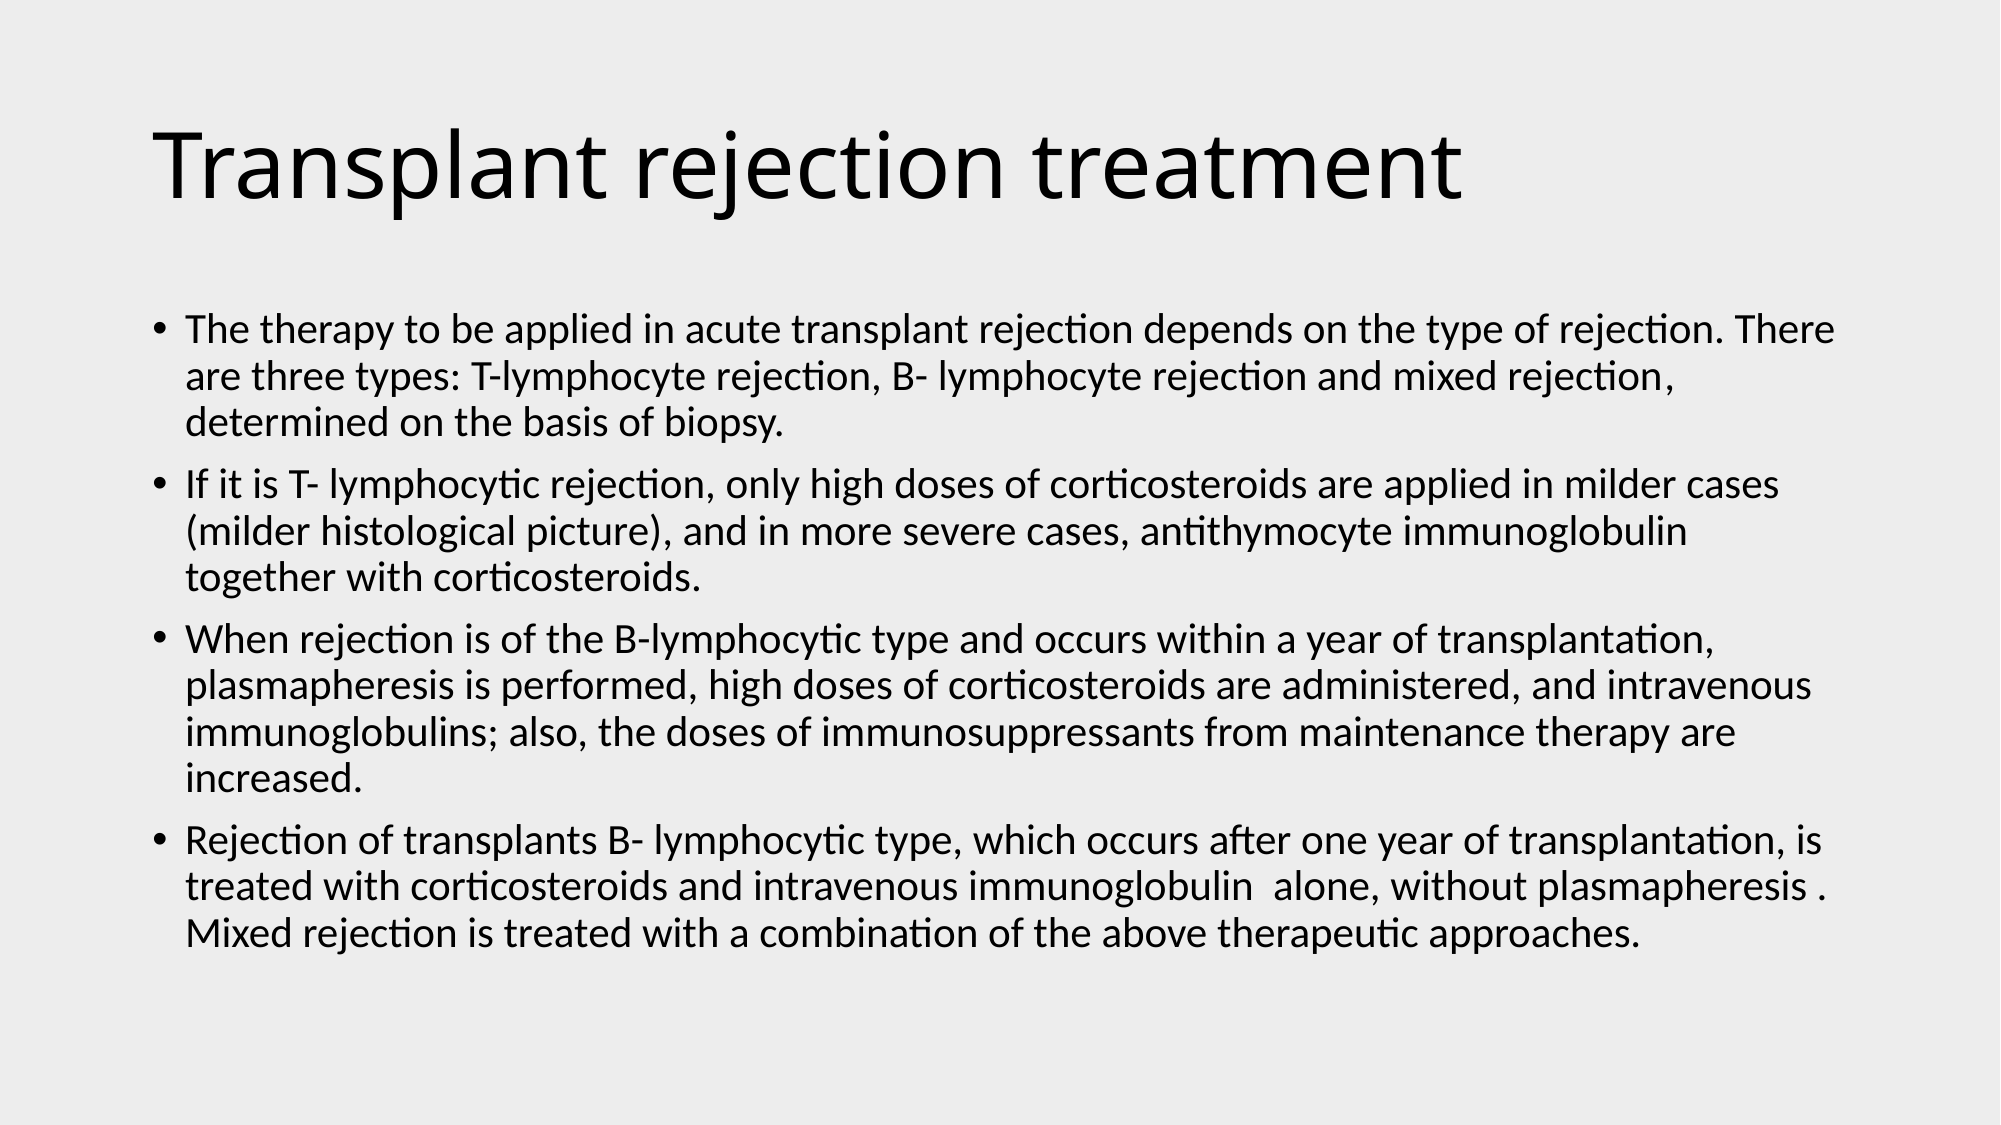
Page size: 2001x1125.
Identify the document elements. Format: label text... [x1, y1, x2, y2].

list The therapy to be applied in acute transplant rejection depends on the type of rejection. There are three types: T-lymphocyte rejection, B- lymphocyte rejection and mixed rejection, determined on the basis of biopsy. If it is T- lymphocytic rejection, only high doses of corticosteroids are applied in milder cases (milder histological picture), and in more severe cases, antithymocyte immunoglobulin together with corticosteroids. When rejection is of the B-lymphocytic type and occurs within a year of transplantation, plasmapheresis is performed, high doses of corticosteroids are administered, and intravenous immunoglobulins; also, the doses of immunosuppressants from maintenance therapy are increased. Rejection of transplants B- lymphocytic type, which occurs after one year of transplantation, is treated with corticosteroids and intravenous immunoglobulin alone, without plasmapheresis . Mixed rejection is treated with a combination of the above therapeutic approaches. [137, 299, 1863, 1014]
title Transplant rejection treatment [137, 59, 1863, 278]
